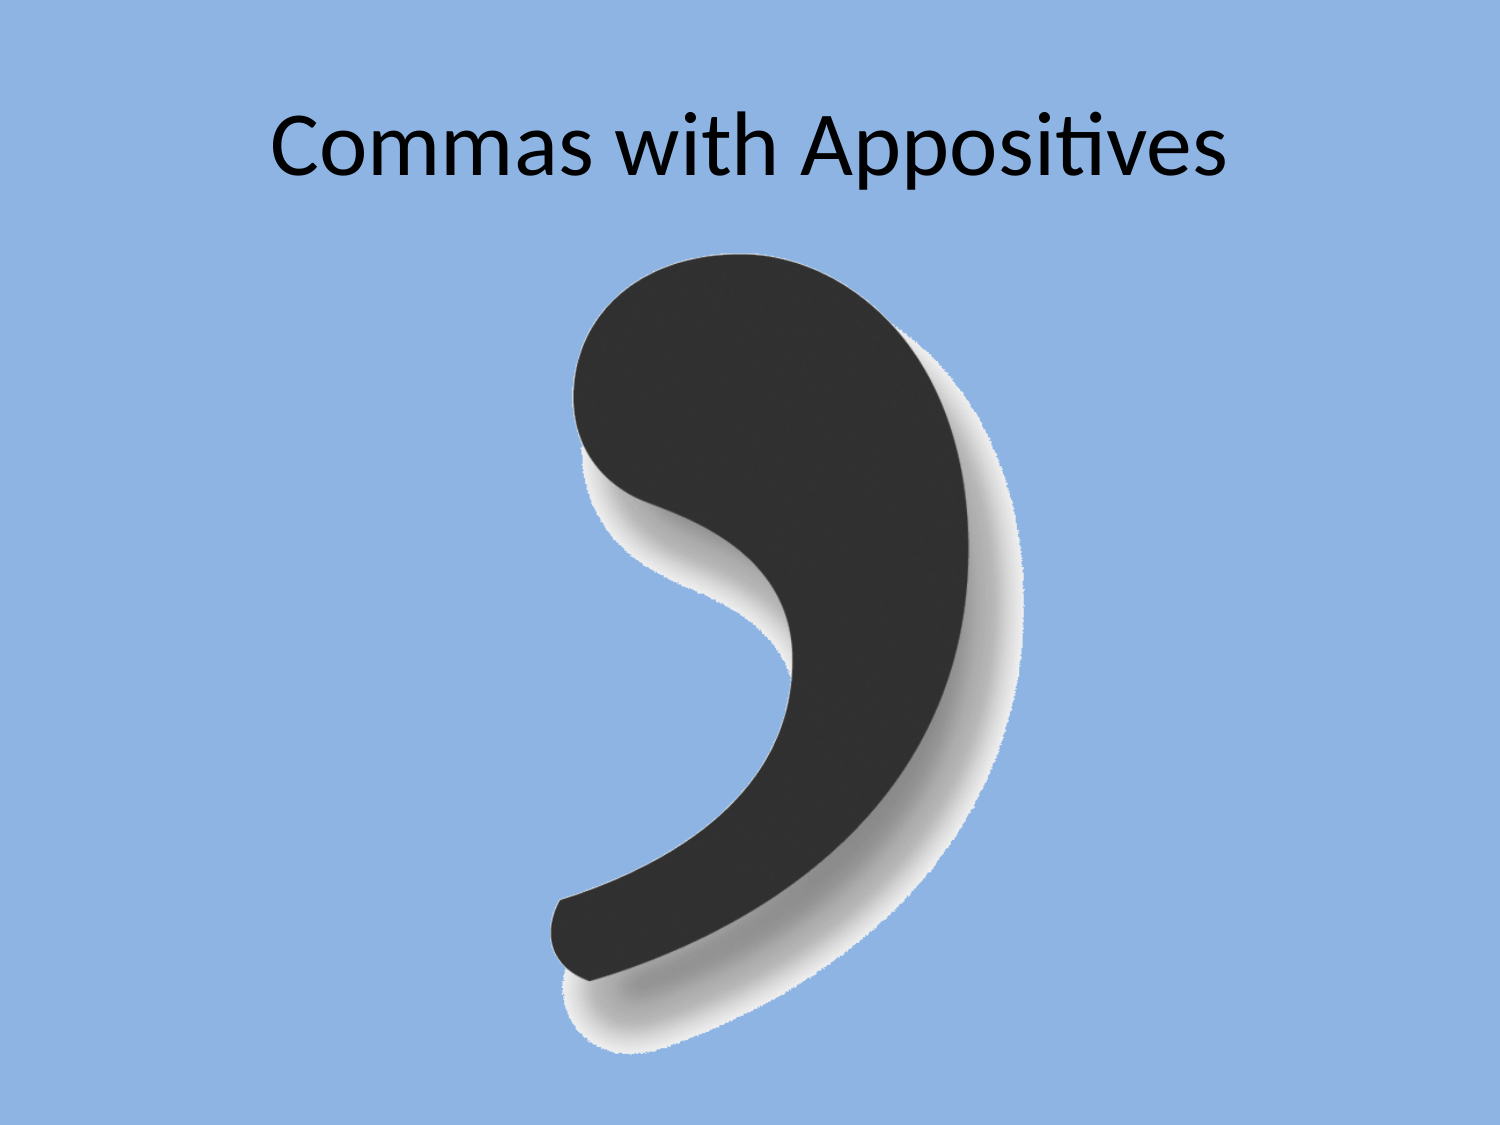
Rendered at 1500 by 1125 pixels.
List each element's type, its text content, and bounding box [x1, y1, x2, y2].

title Commas with Appositives [75, 45, 1425, 233]
picture [474, 212, 1026, 1091]
